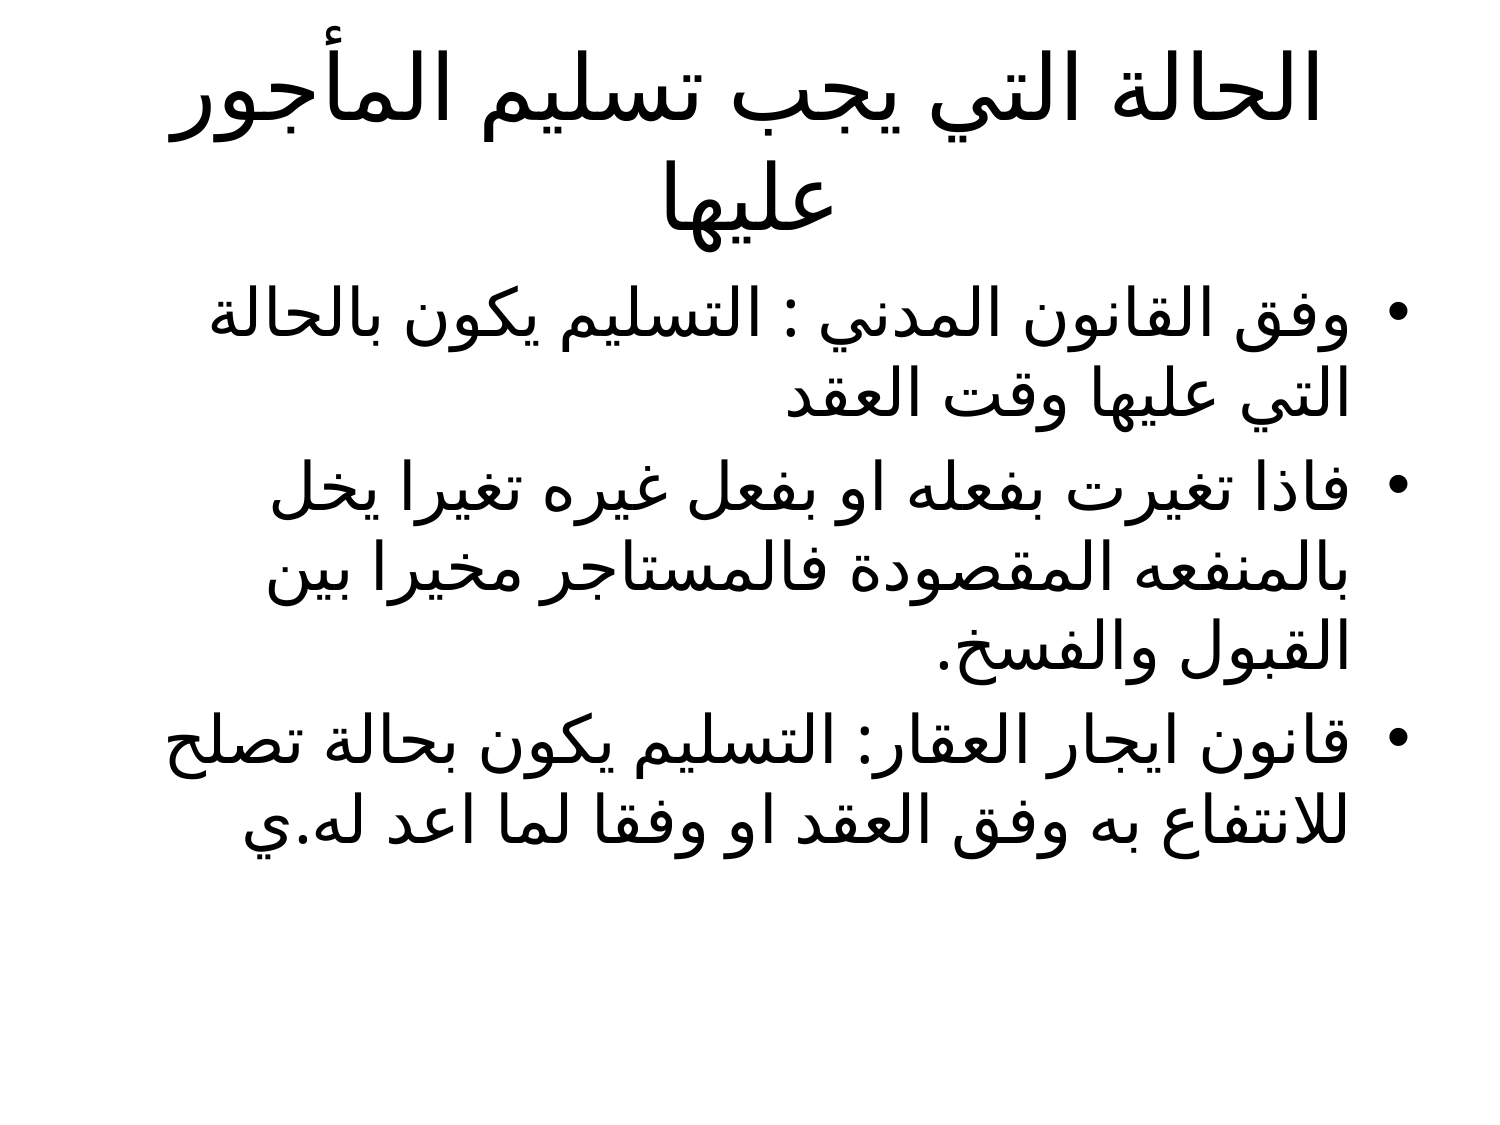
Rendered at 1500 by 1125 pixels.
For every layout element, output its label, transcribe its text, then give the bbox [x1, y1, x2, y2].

list وفق القانون المدني : التسليم يكون بالحالة التي عليها وقت العقد فاذا تغيرت بفعله او بفعل غيره تغيرا يخل بالمنفعه المقصودة فالمستاجر مخيرا بين القبول والفسخ. قانون ايجار العقار: التسليم يكون بحالة تصلح للانتفاع به وفق العقد او وفقا لما اعد له.ي [75, 262, 1425, 1005]
title الحالة التي يجب تسليم المأجور عليها [75, 45, 1425, 233]
